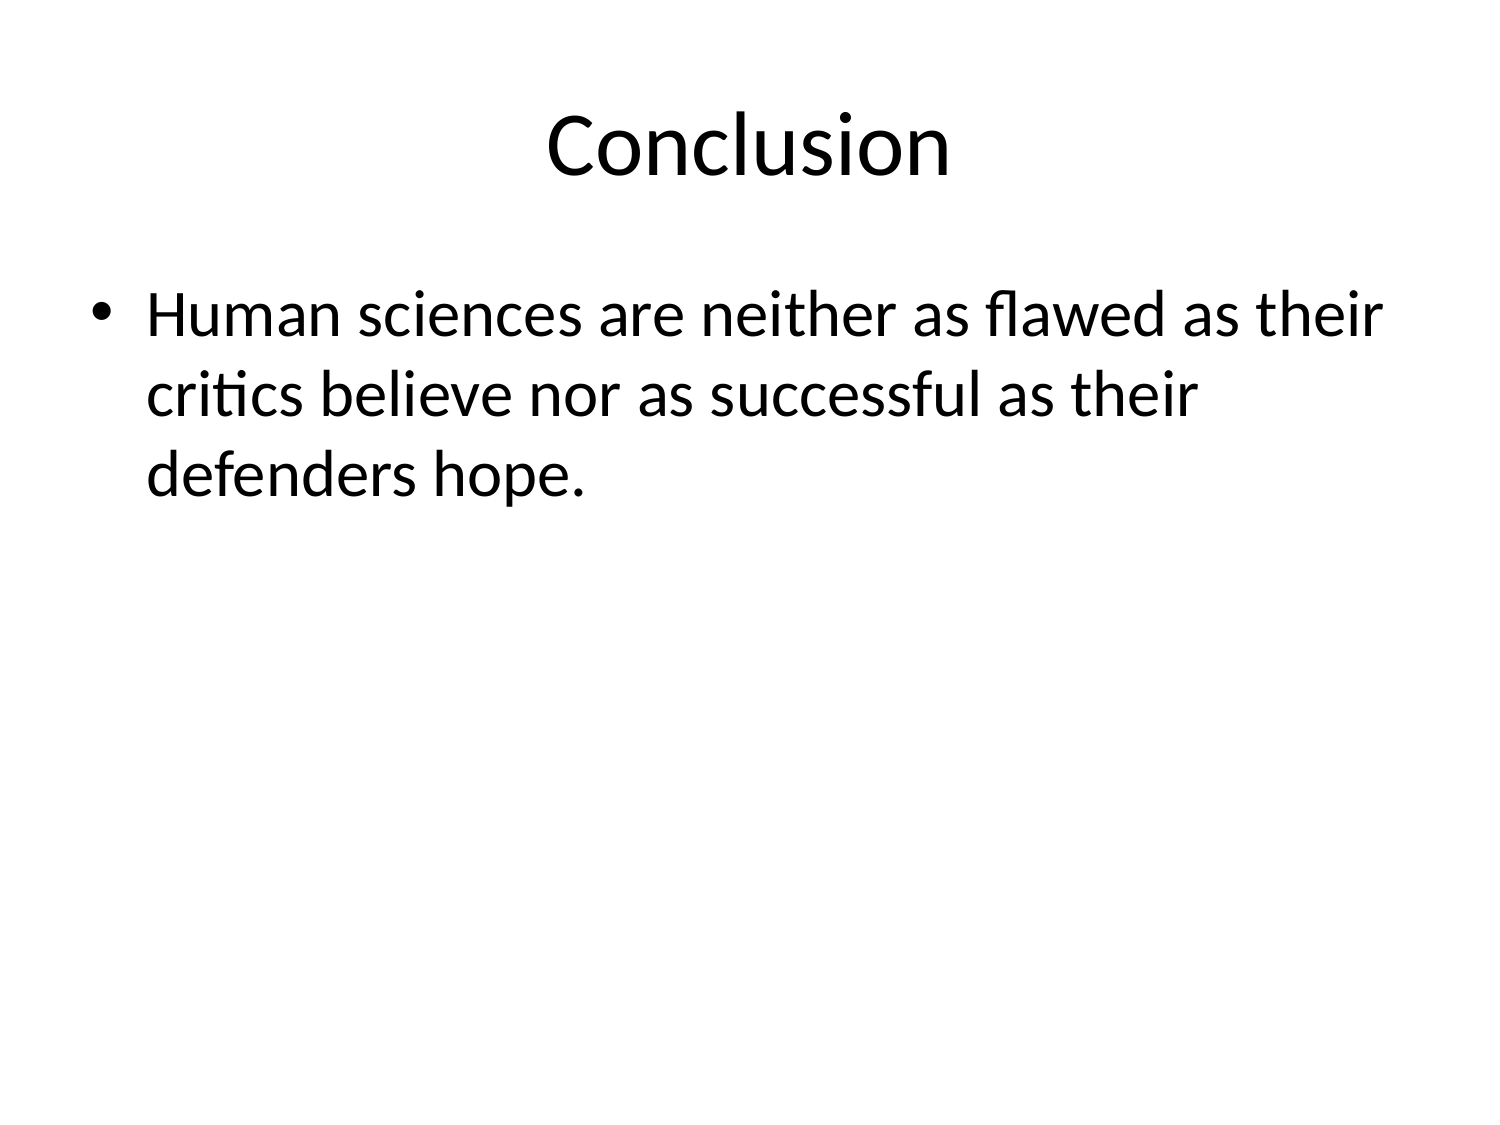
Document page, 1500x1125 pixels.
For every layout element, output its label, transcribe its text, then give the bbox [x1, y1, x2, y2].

title Conclusion [75, 45, 1425, 233]
list Human sciences are neither as flawed as their critics believe nor as successful as their defenders hope. [75, 262, 1425, 1005]
